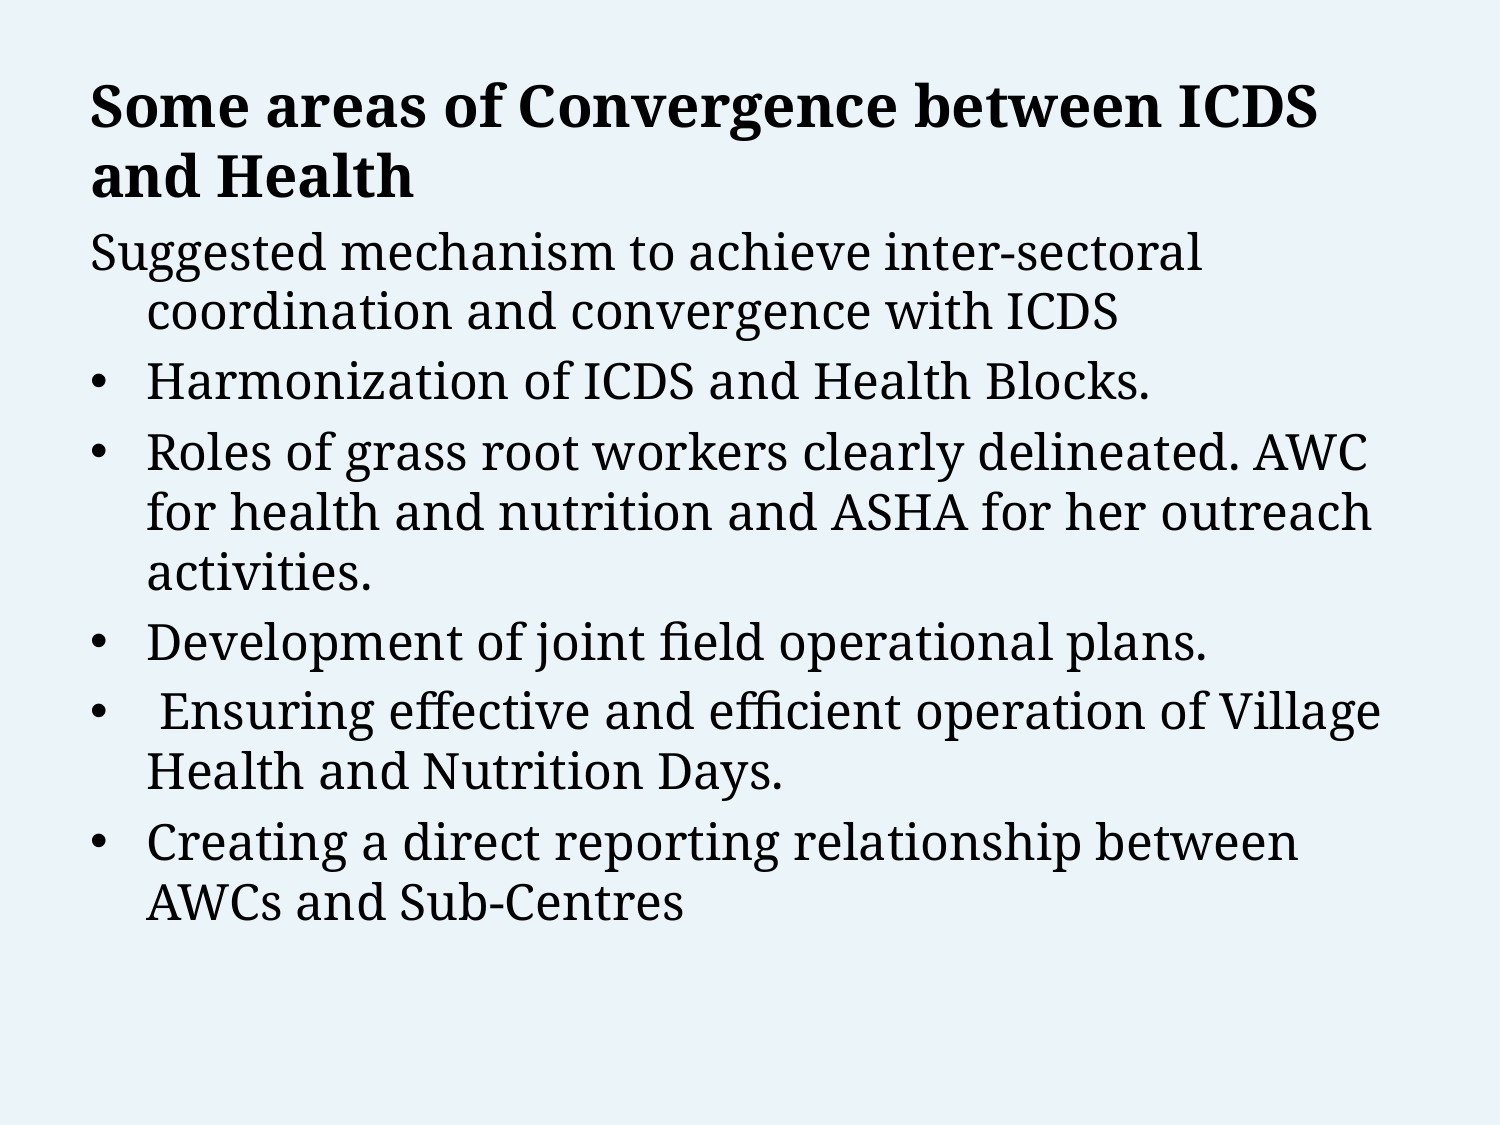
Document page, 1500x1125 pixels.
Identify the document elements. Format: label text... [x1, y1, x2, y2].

title Some areas of Convergence between ICDS and Health [75, 45, 1425, 212]
list Suggested mechanism to achieve inter-sectoral coordination and convergence with ICDS Harmonization of ICDS and Health Blocks. Roles of grass root workers clearly delineated. AWC for health and nutrition and ASHA for her outreach activities. Development of joint field operational plans. Ensuring effective and efficient operation of Village Health and Nutrition Days. Creating a direct reporting relationship between AWCs and Sub-Centres [75, 212, 1450, 1068]
